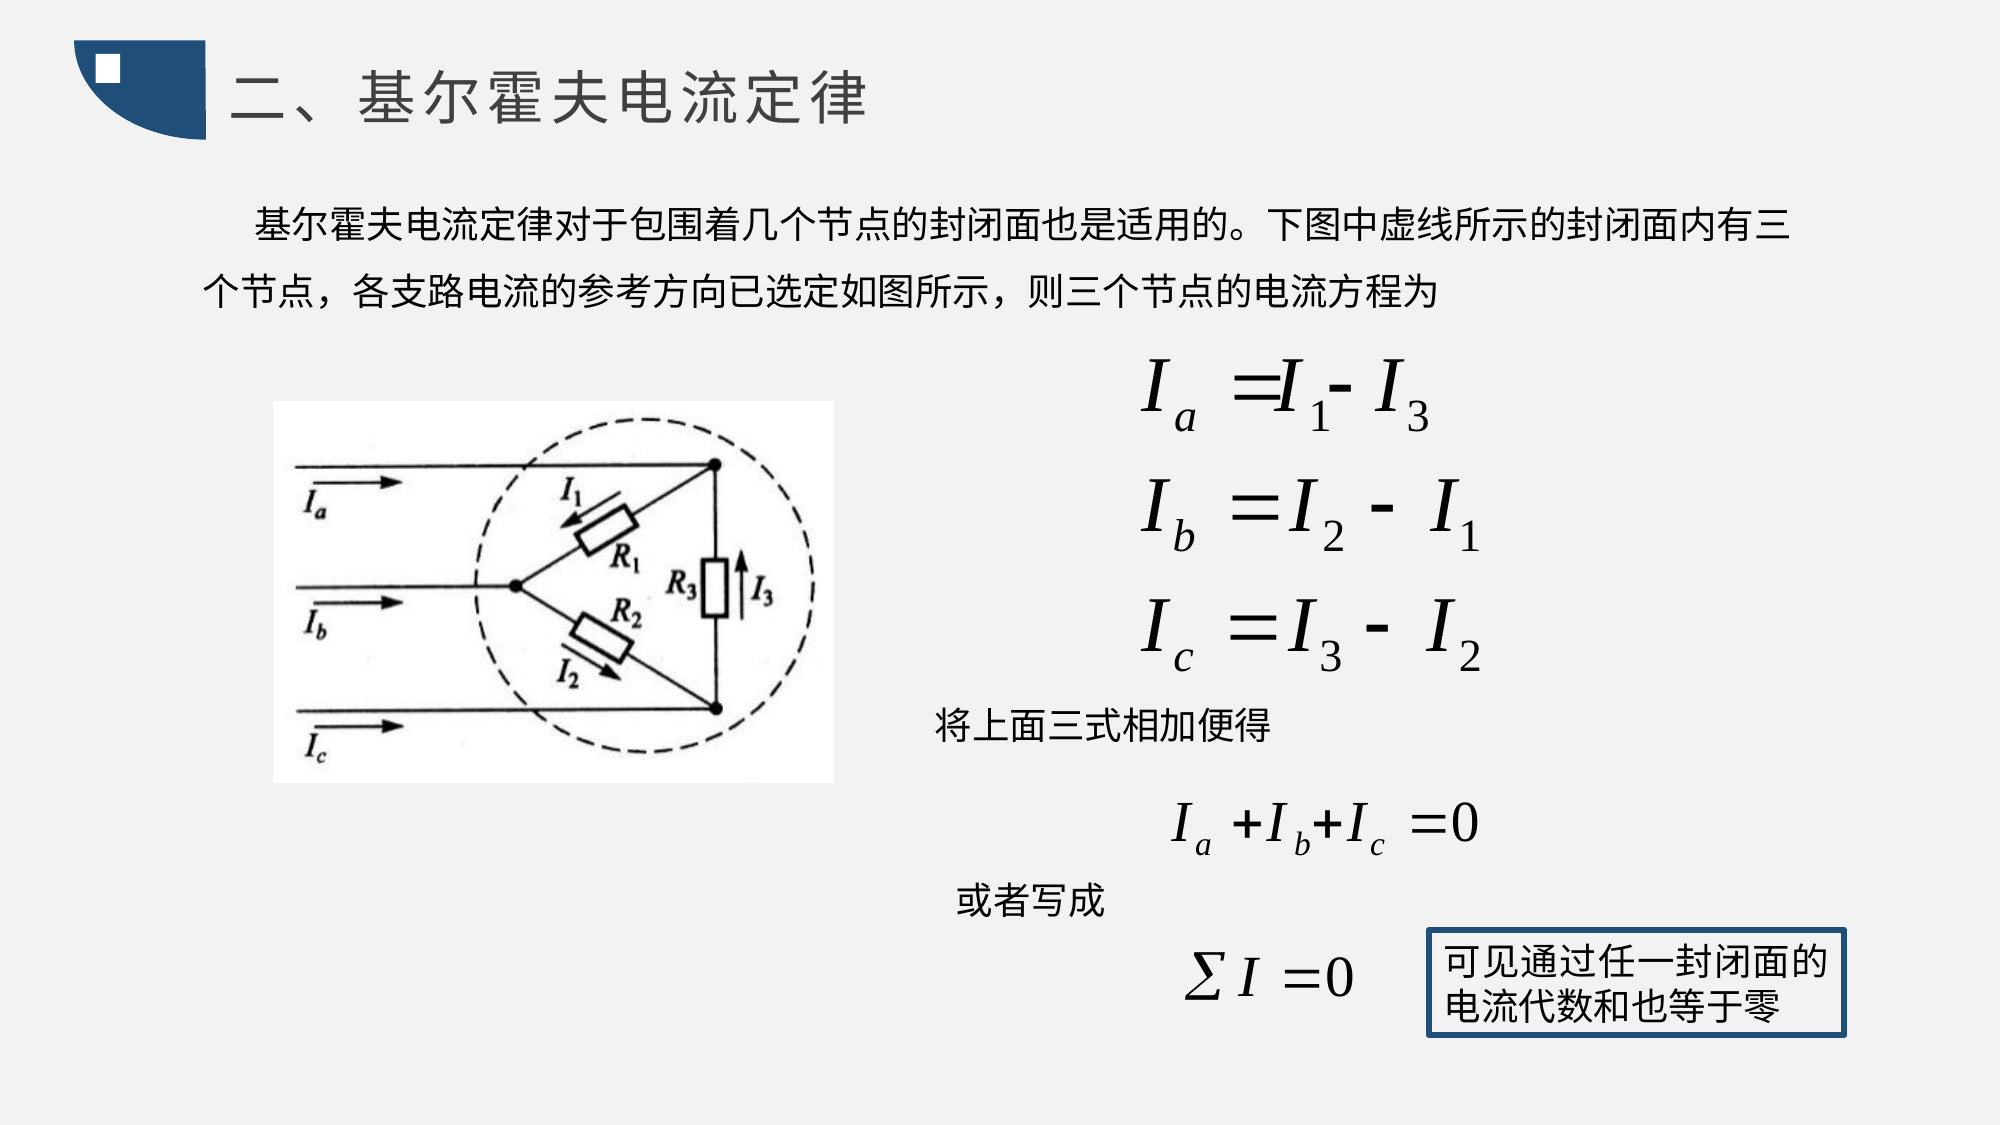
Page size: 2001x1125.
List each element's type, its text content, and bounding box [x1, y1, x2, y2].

text_box 或者写成 [940, 869, 1775, 930]
text_box 基尔霍夫电流定律对于包围着几个节点的封闭面也是适用的。下图中虚线所示的封闭面内有三个节点，各支路电流的参考方向已选定如图所示，则三个节点的电流方程为 [187, 171, 1834, 321]
text_box 将上面三式相加便得 [920, 694, 1754, 755]
text_box 可见通过任一封闭面的电流代数和也等于零 [1428, 930, 1845, 1035]
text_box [1127, 334, 1503, 690]
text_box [1160, 782, 1487, 870]
picture [273, 401, 834, 783]
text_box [74, 0, 1070, 140]
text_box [1175, 943, 1364, 1017]
